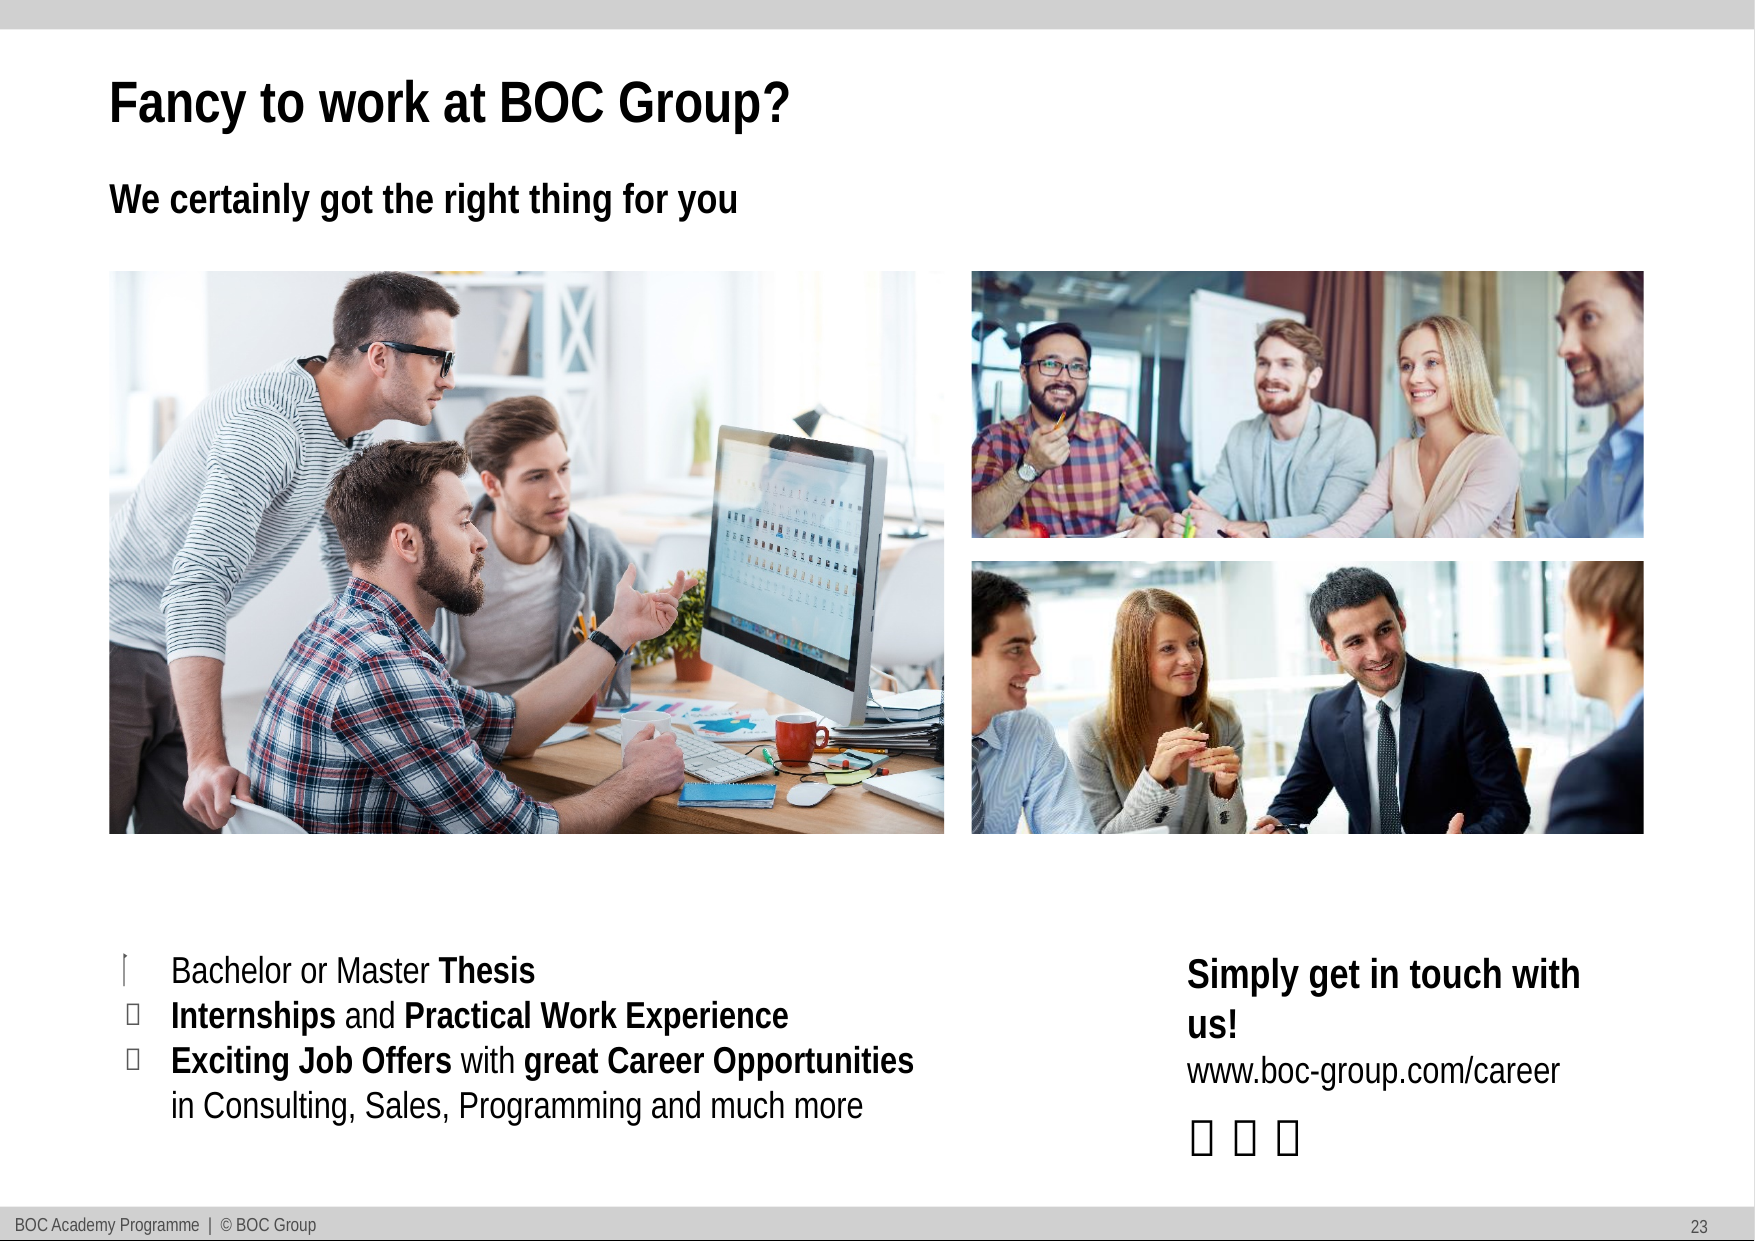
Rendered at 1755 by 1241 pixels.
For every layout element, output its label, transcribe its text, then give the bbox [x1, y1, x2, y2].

picture [971, 561, 1644, 834]
picture [109, 271, 945, 834]
title Fancy to work at BOC Group? [109, 55, 1595, 156]
text_box Bachelor or Master Thesis Internships and Practical Work Experience Exciting Job Offers with great Career Opportunities in Consulting, Sales, Programming and much more [109, 939, 1137, 1134]
picture [971, 271, 1644, 538]
text_box Simply get in touch with us! www.boc-group.com/career    [1172, 939, 1657, 1234]
list We certainly got the right thing for you [109, 165, 1596, 234]
